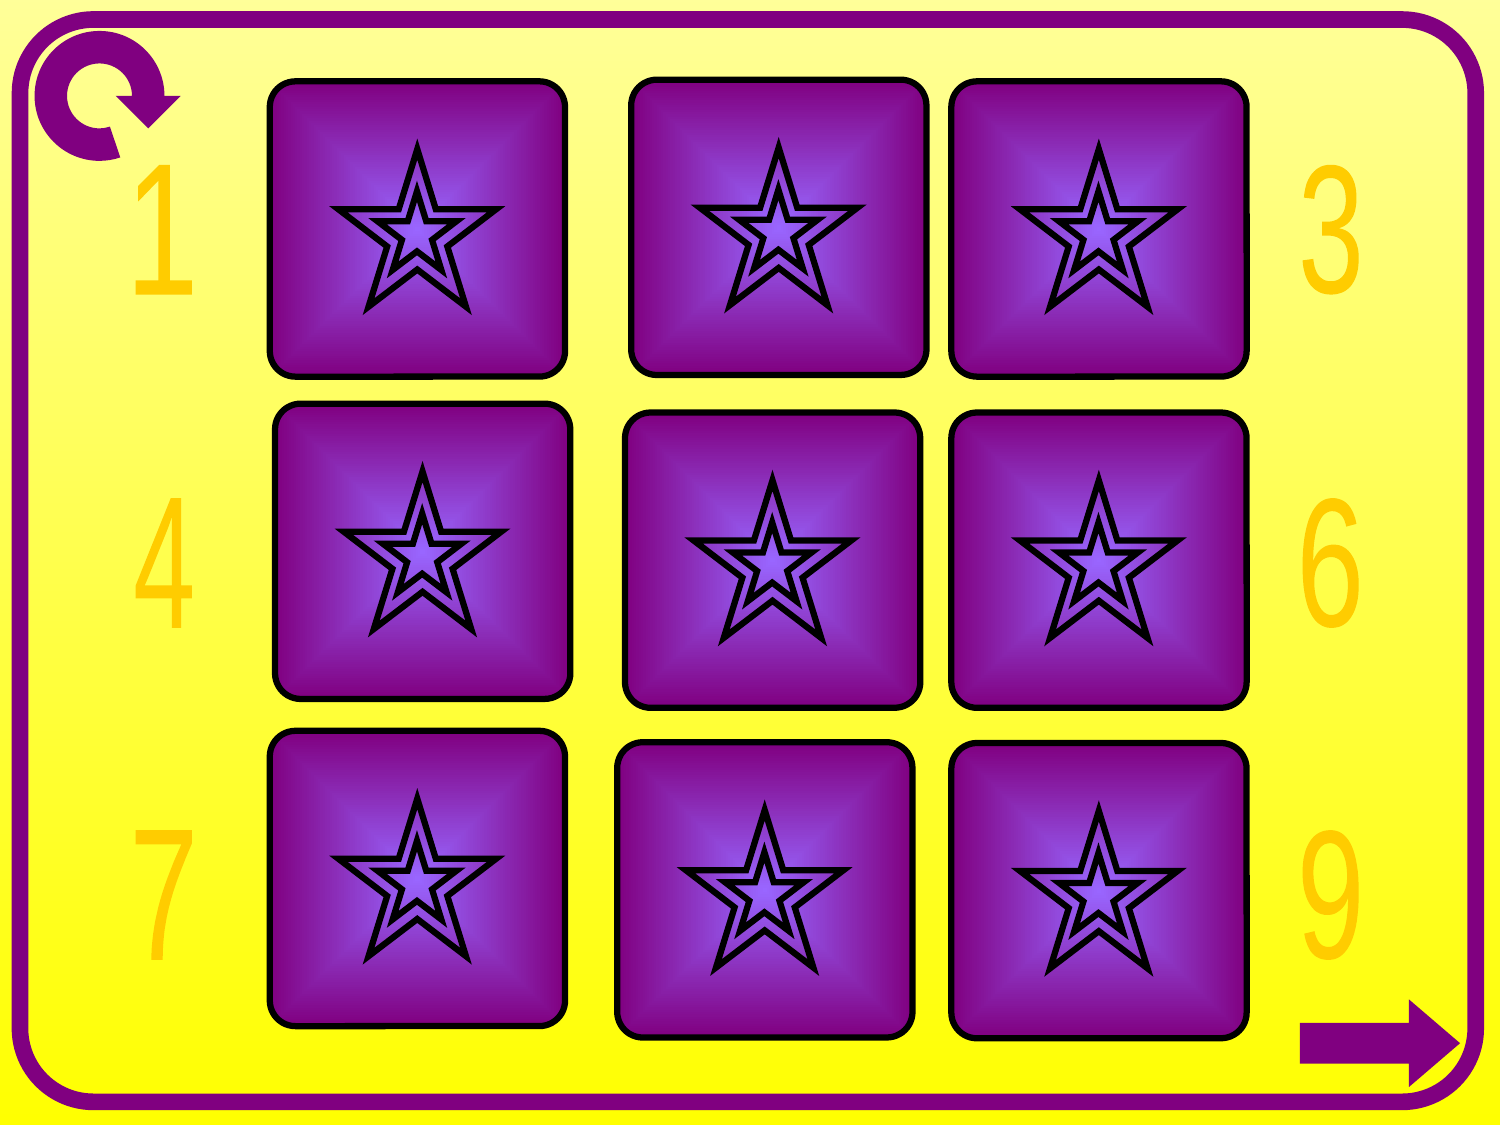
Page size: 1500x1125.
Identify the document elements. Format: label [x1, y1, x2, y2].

text_box [274, 403, 571, 700]
text_box [951, 81, 1247, 377]
text_box [269, 81, 566, 377]
text_box [0, 169, 1294, 1125]
text_box [269, 730, 566, 1027]
text_box [951, 742, 1247, 1039]
text_box [624, 412, 921, 709]
text_box [630, 79, 927, 376]
text_box [951, 412, 1247, 709]
text_box [184, 0, 1500, 998]
text_box [1299, 999, 1500, 1125]
text_box [0, 0, 184, 162]
text_box [19, 19, 1476, 1102]
text_box [616, 741, 913, 1038]
